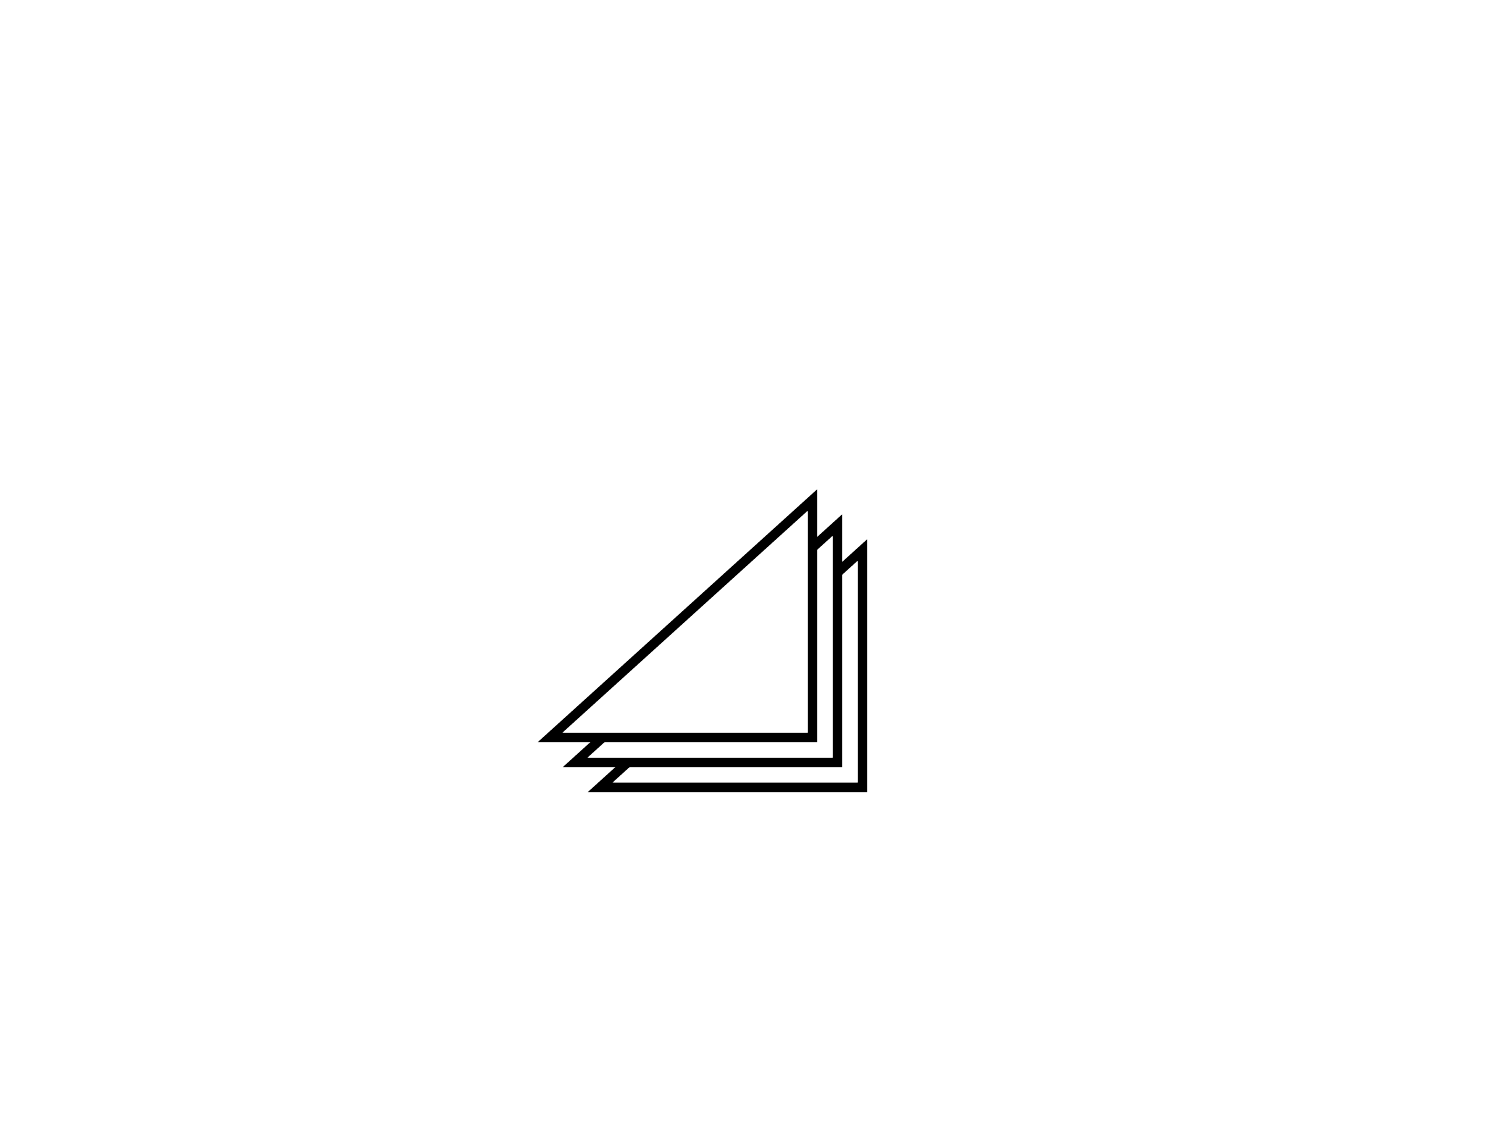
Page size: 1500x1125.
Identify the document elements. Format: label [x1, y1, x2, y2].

text_box [600, 549, 863, 788]
text_box [575, 524, 838, 763]
text_box [549, 499, 813, 738]
